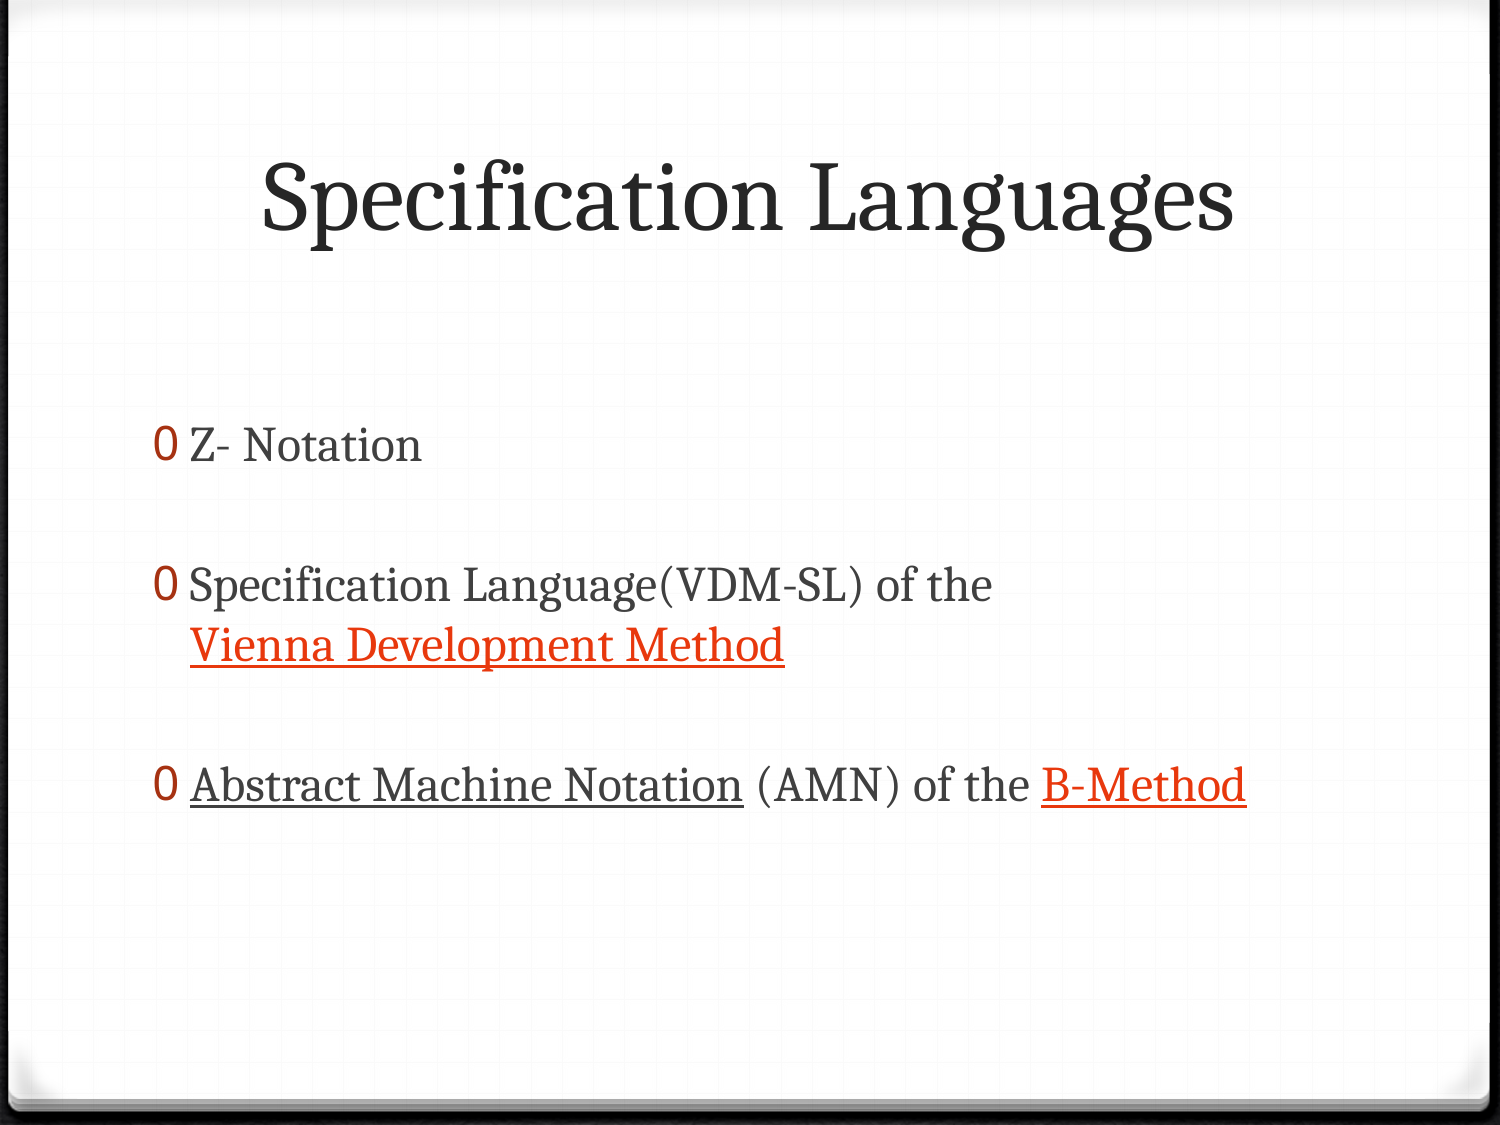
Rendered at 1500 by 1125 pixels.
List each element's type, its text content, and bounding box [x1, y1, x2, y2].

title Specification Languages [90, 71, 1410, 309]
picture [0, 0, 1500, 1125]
list Z- Notation Specification Language(VDM-SL) of the Vienna Development Method Abstract Machine Notation (AMN) of the B-Method [137, 334, 1363, 983]
